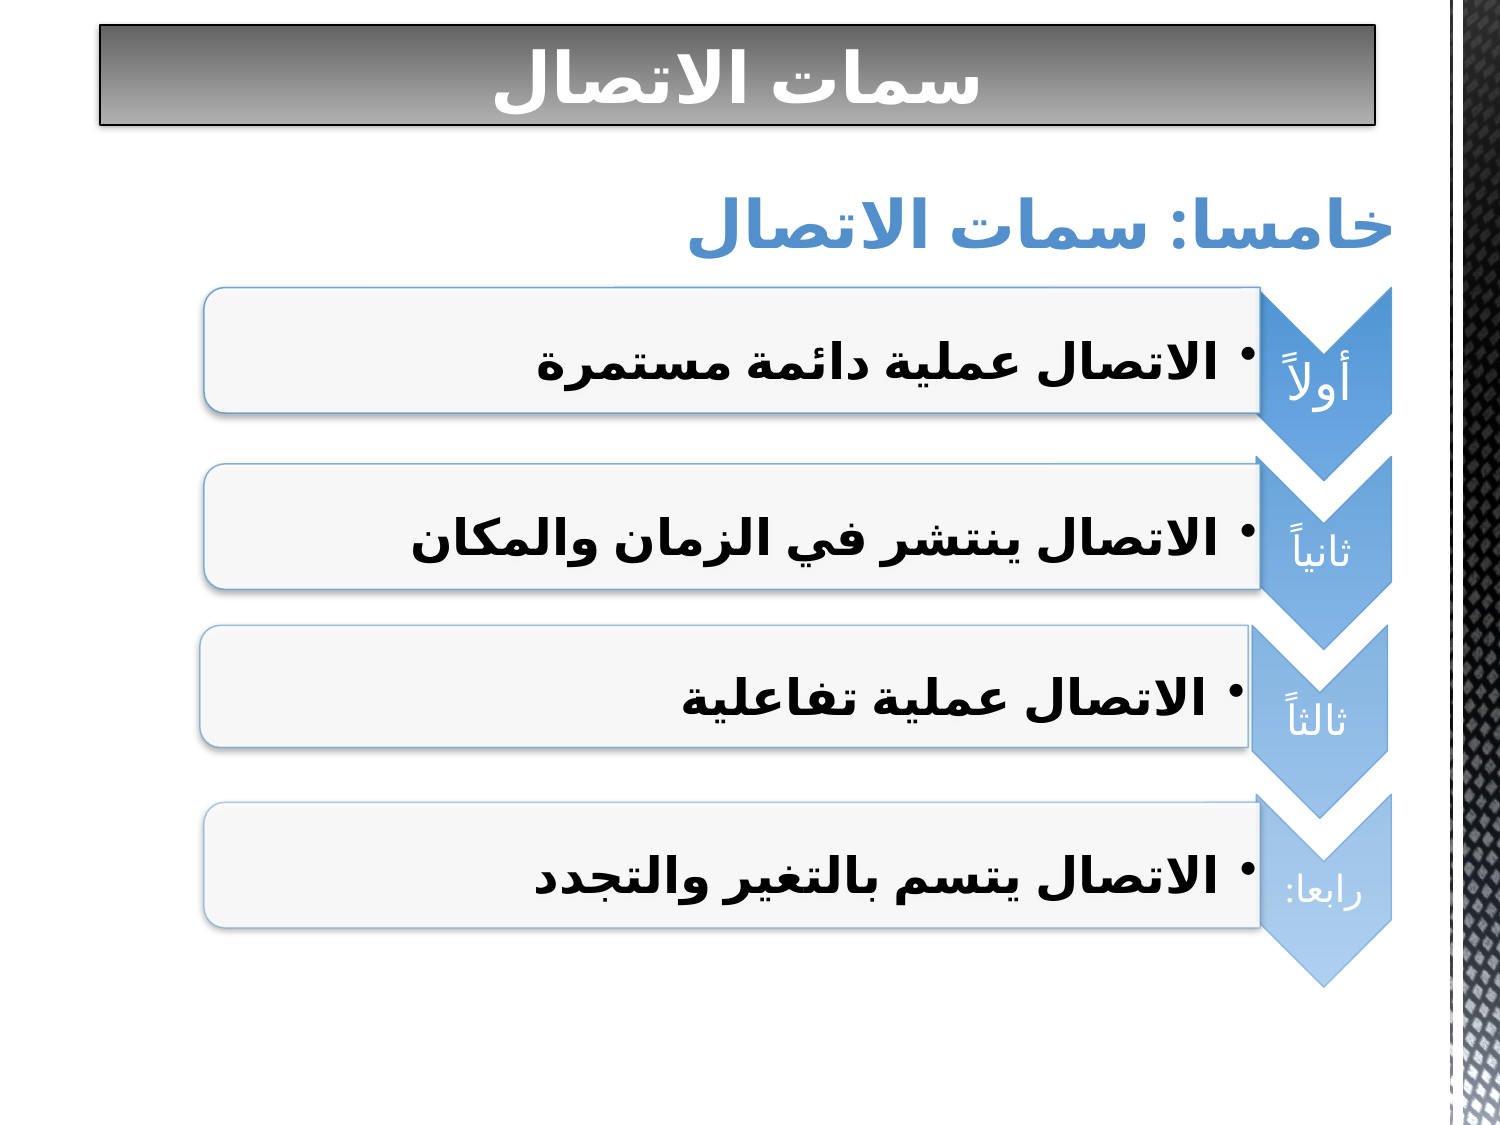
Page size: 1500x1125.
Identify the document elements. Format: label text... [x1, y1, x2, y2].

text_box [199, 287, 1392, 988]
picture [1447, 0, 1500, 1125]
text_box خامسا: سمات الاتصال [662, 174, 1413, 317]
title سمات الاتصال [99, 24, 1376, 126]
